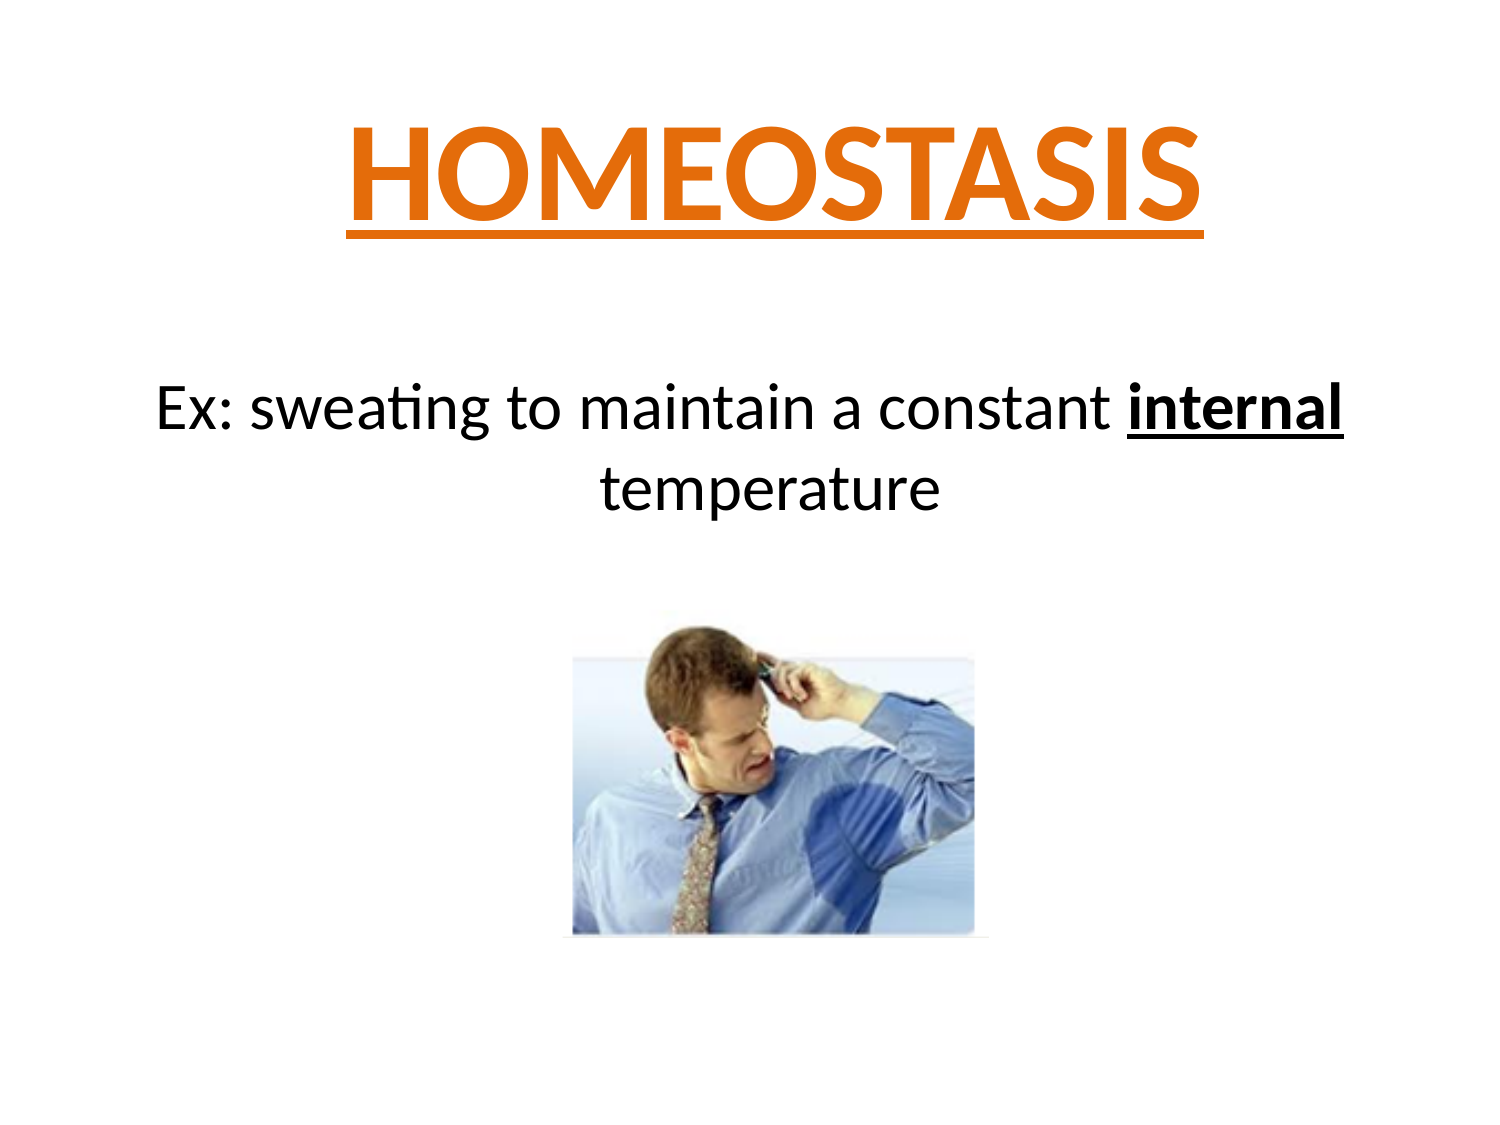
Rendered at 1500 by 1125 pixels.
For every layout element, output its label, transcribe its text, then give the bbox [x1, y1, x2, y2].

picture [562, 599, 990, 938]
text_box HOMEOSTASIS [99, 70, 1450, 258]
list Ex: sweating to maintain a constant internal temperature [75, 262, 1425, 1005]
